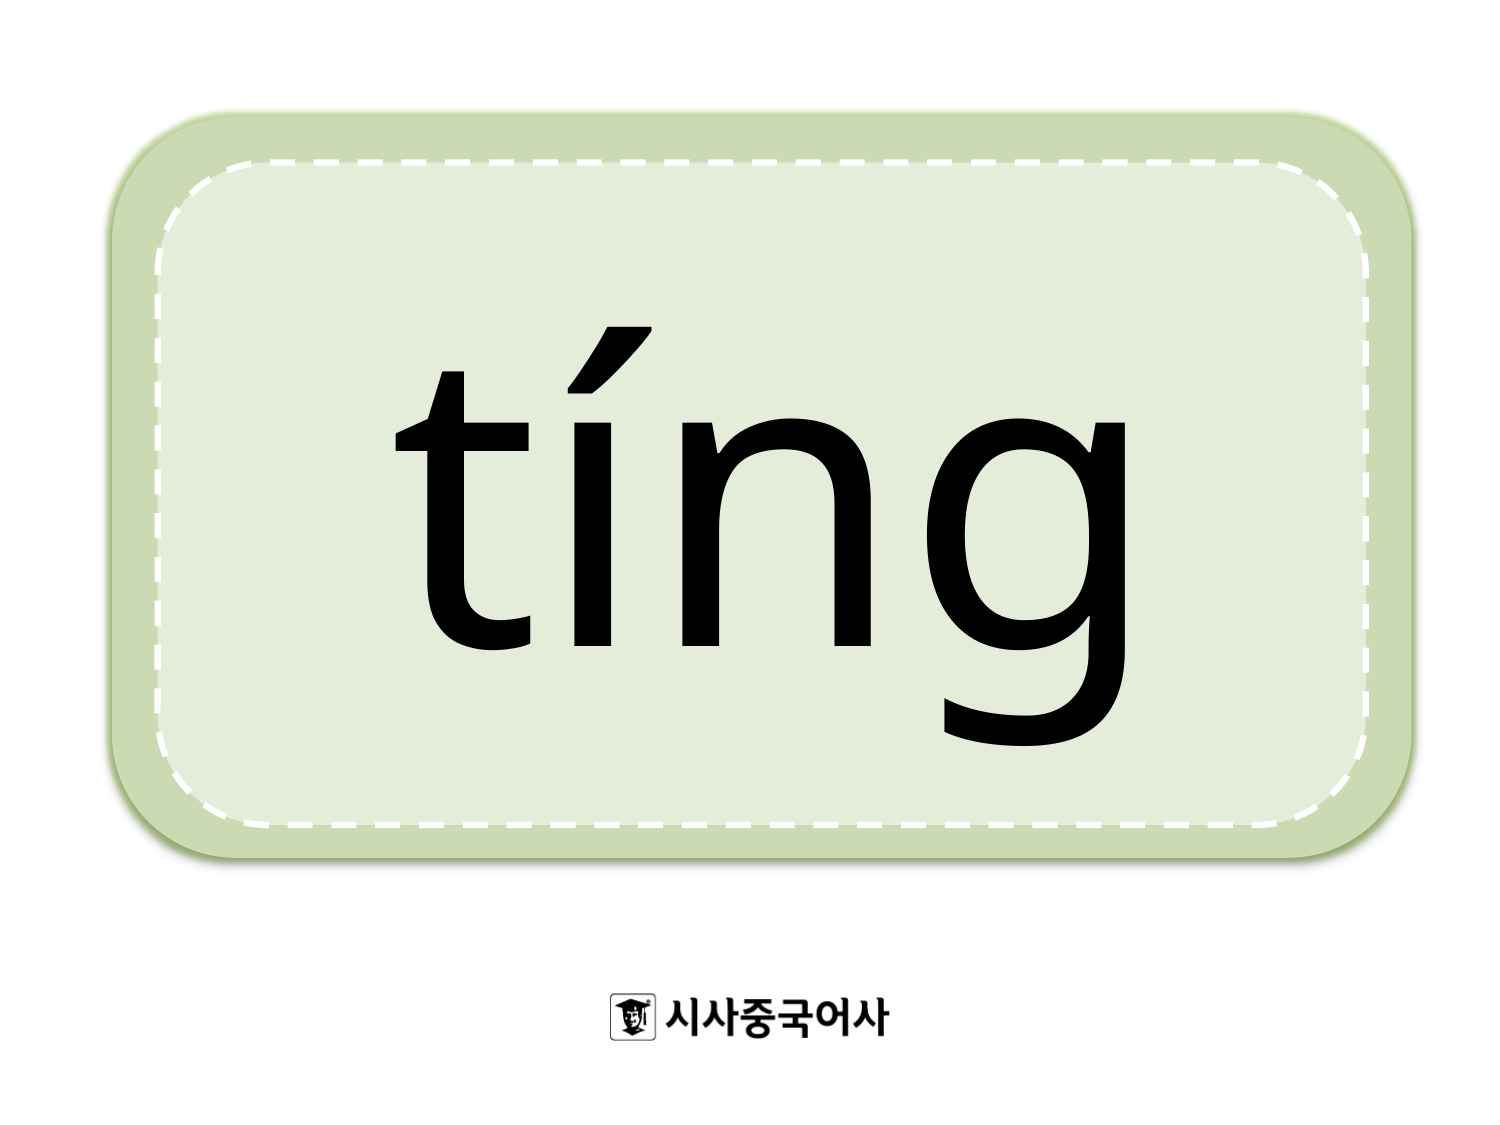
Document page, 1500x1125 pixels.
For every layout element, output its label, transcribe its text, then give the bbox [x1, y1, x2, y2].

text_box tíng [171, 148, 1380, 811]
picture [602, 987, 898, 1047]
